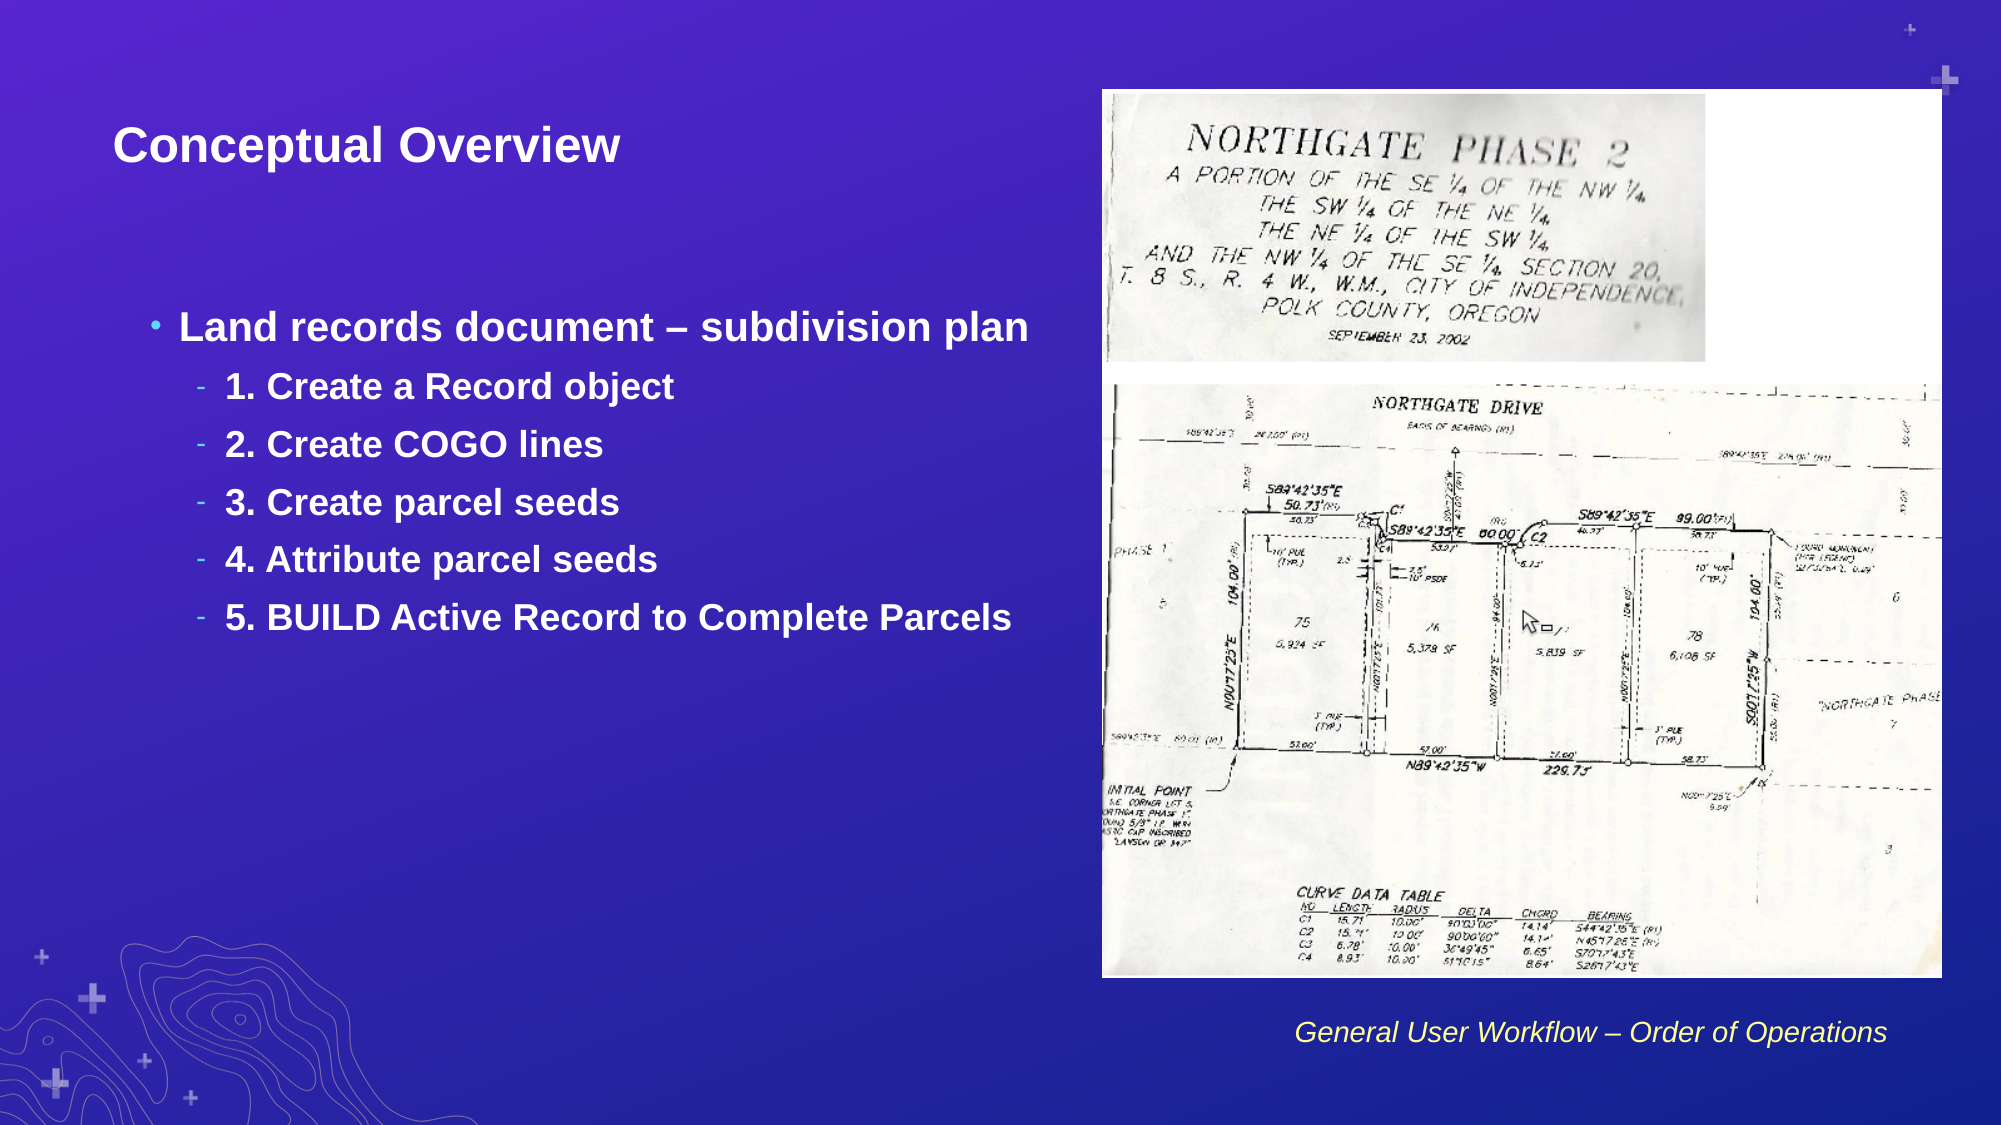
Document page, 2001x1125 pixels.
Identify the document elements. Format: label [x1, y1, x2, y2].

picture [1102, 89, 1942, 978]
text_box [0, 0, 2000, 1125]
